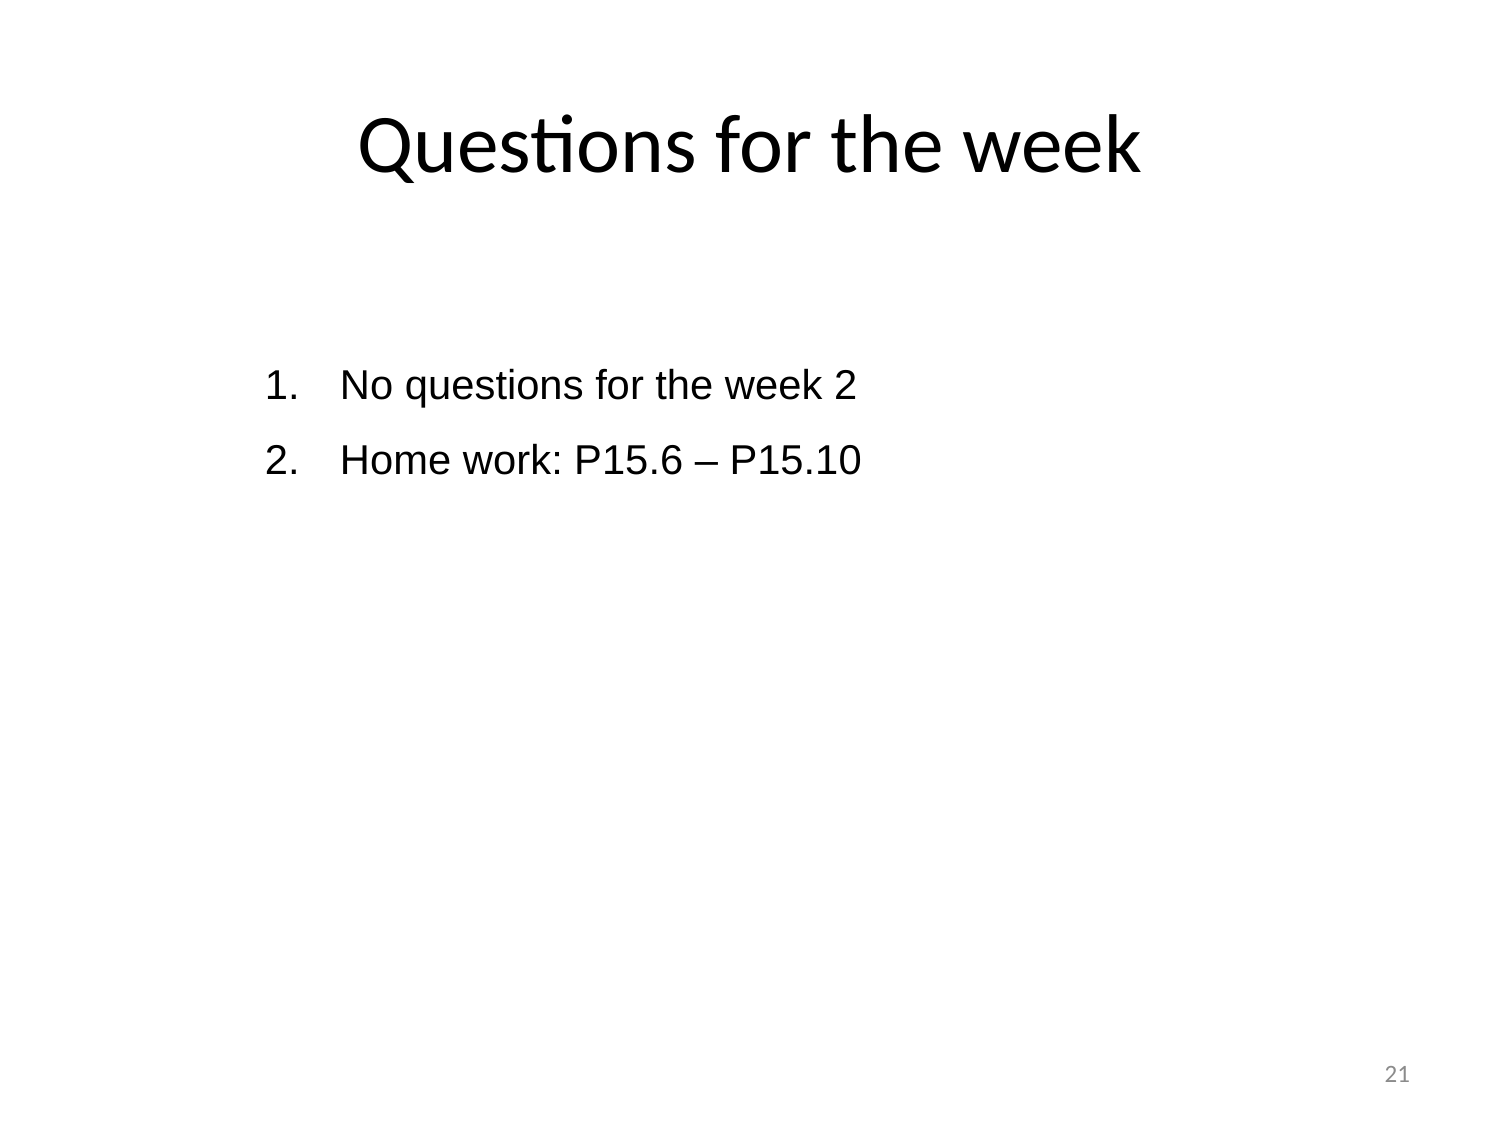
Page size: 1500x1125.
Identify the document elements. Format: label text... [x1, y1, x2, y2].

slide_number 21 [1074, 1042, 1425, 1103]
text_box No questions for the week 2 Home work: P15.6 – P15.10 [249, 325, 1125, 491]
title Questions for the week [75, 45, 1425, 233]
